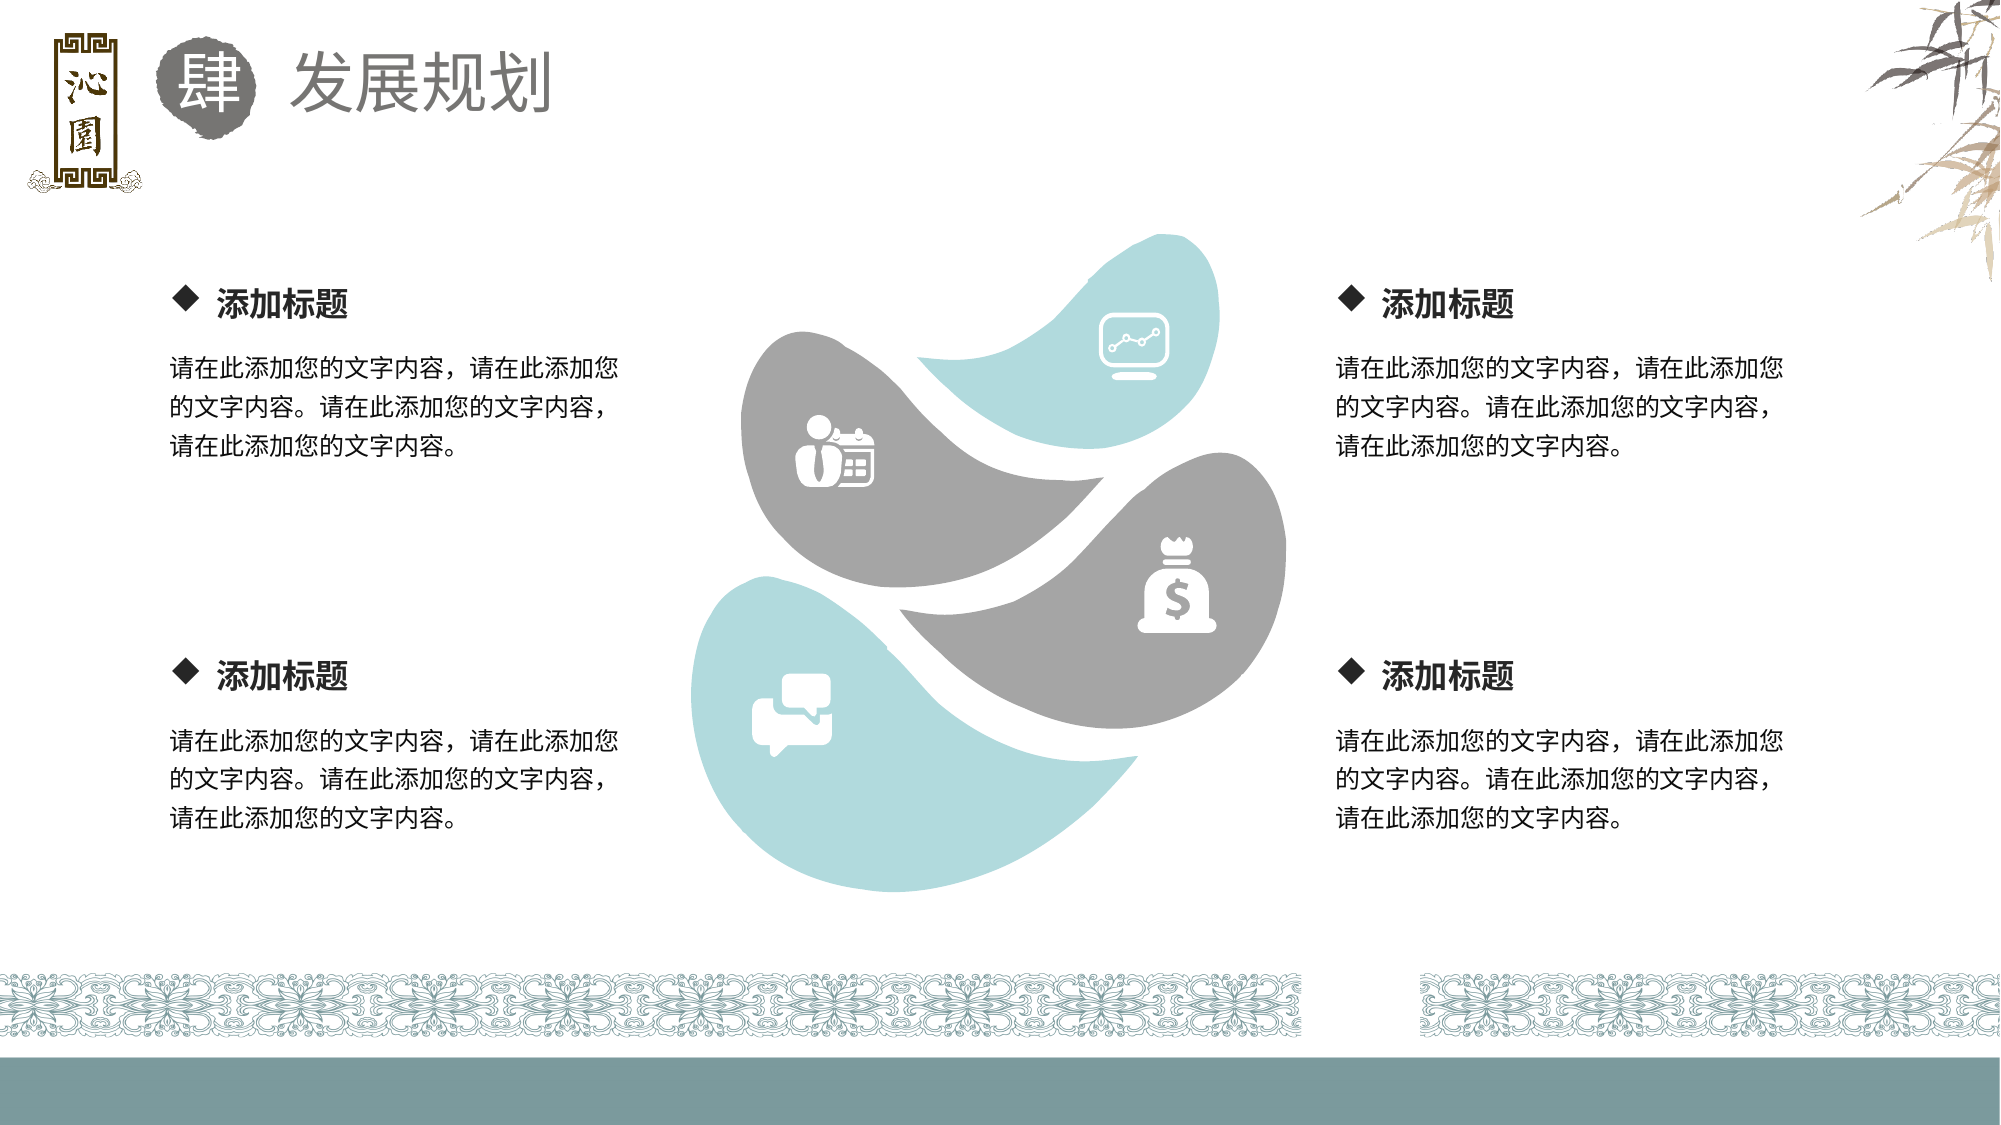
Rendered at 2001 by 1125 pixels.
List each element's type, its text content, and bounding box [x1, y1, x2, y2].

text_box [1137, 537, 1217, 633]
text_box 添加标题 [154, 648, 387, 703]
text_box [691, 576, 1139, 893]
text_box 请在此添加您的文字内容，请在此添加您的文字内容。请在此添加您的文字内容，请在此添加您的文字内容。 [1320, 336, 1821, 468]
text_box [741, 331, 1104, 588]
text_box 请在此添加您的文字内容，请在此添加您的文字内容。请在此添加您的文字内容，请在此添加您的文字内容。 [154, 336, 656, 468]
picture [1860, 0, 2000, 282]
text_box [1098, 312, 1170, 381]
picture [27, 33, 143, 206]
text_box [752, 673, 832, 758]
picture [0, 973, 2000, 1125]
text_box [899, 452, 1287, 729]
text_box [916, 234, 1220, 449]
text_box 添加标题 [1320, 275, 1553, 331]
text_box 添加标题 [1320, 648, 1553, 703]
text_box 请在此添加您的文字内容，请在此添加您的文字内容。请在此添加您的文字内容，请在此添加您的文字内容。 [154, 708, 656, 841]
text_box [794, 414, 875, 487]
text_box 请在此添加您的文字内容，请在此添加您的文字内容。请在此添加您的文字内容，请在此添加您的文字内容。 [1320, 708, 1821, 841]
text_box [154, 33, 736, 143]
text_box 添加标题 [154, 275, 387, 331]
